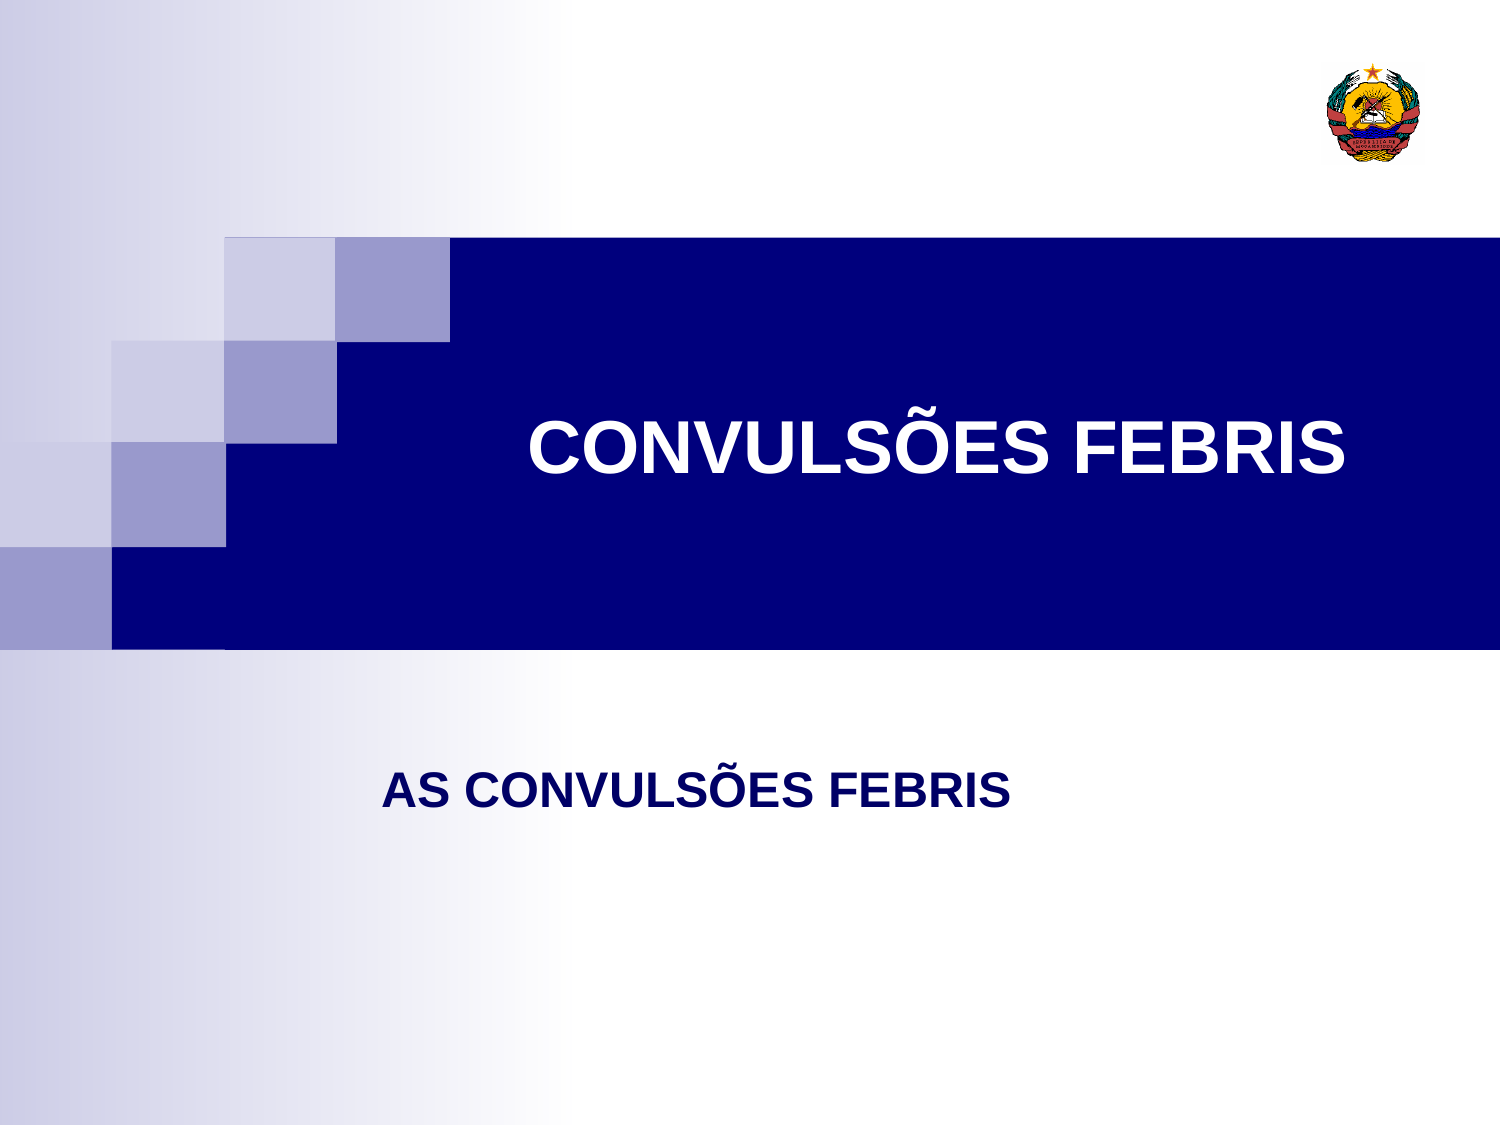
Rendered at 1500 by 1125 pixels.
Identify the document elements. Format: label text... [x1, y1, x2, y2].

title CONVULSÕES FEBRIS [487, 262, 1388, 626]
subtitle AS CONVULSÕES FEBRIS [324, 749, 1063, 863]
